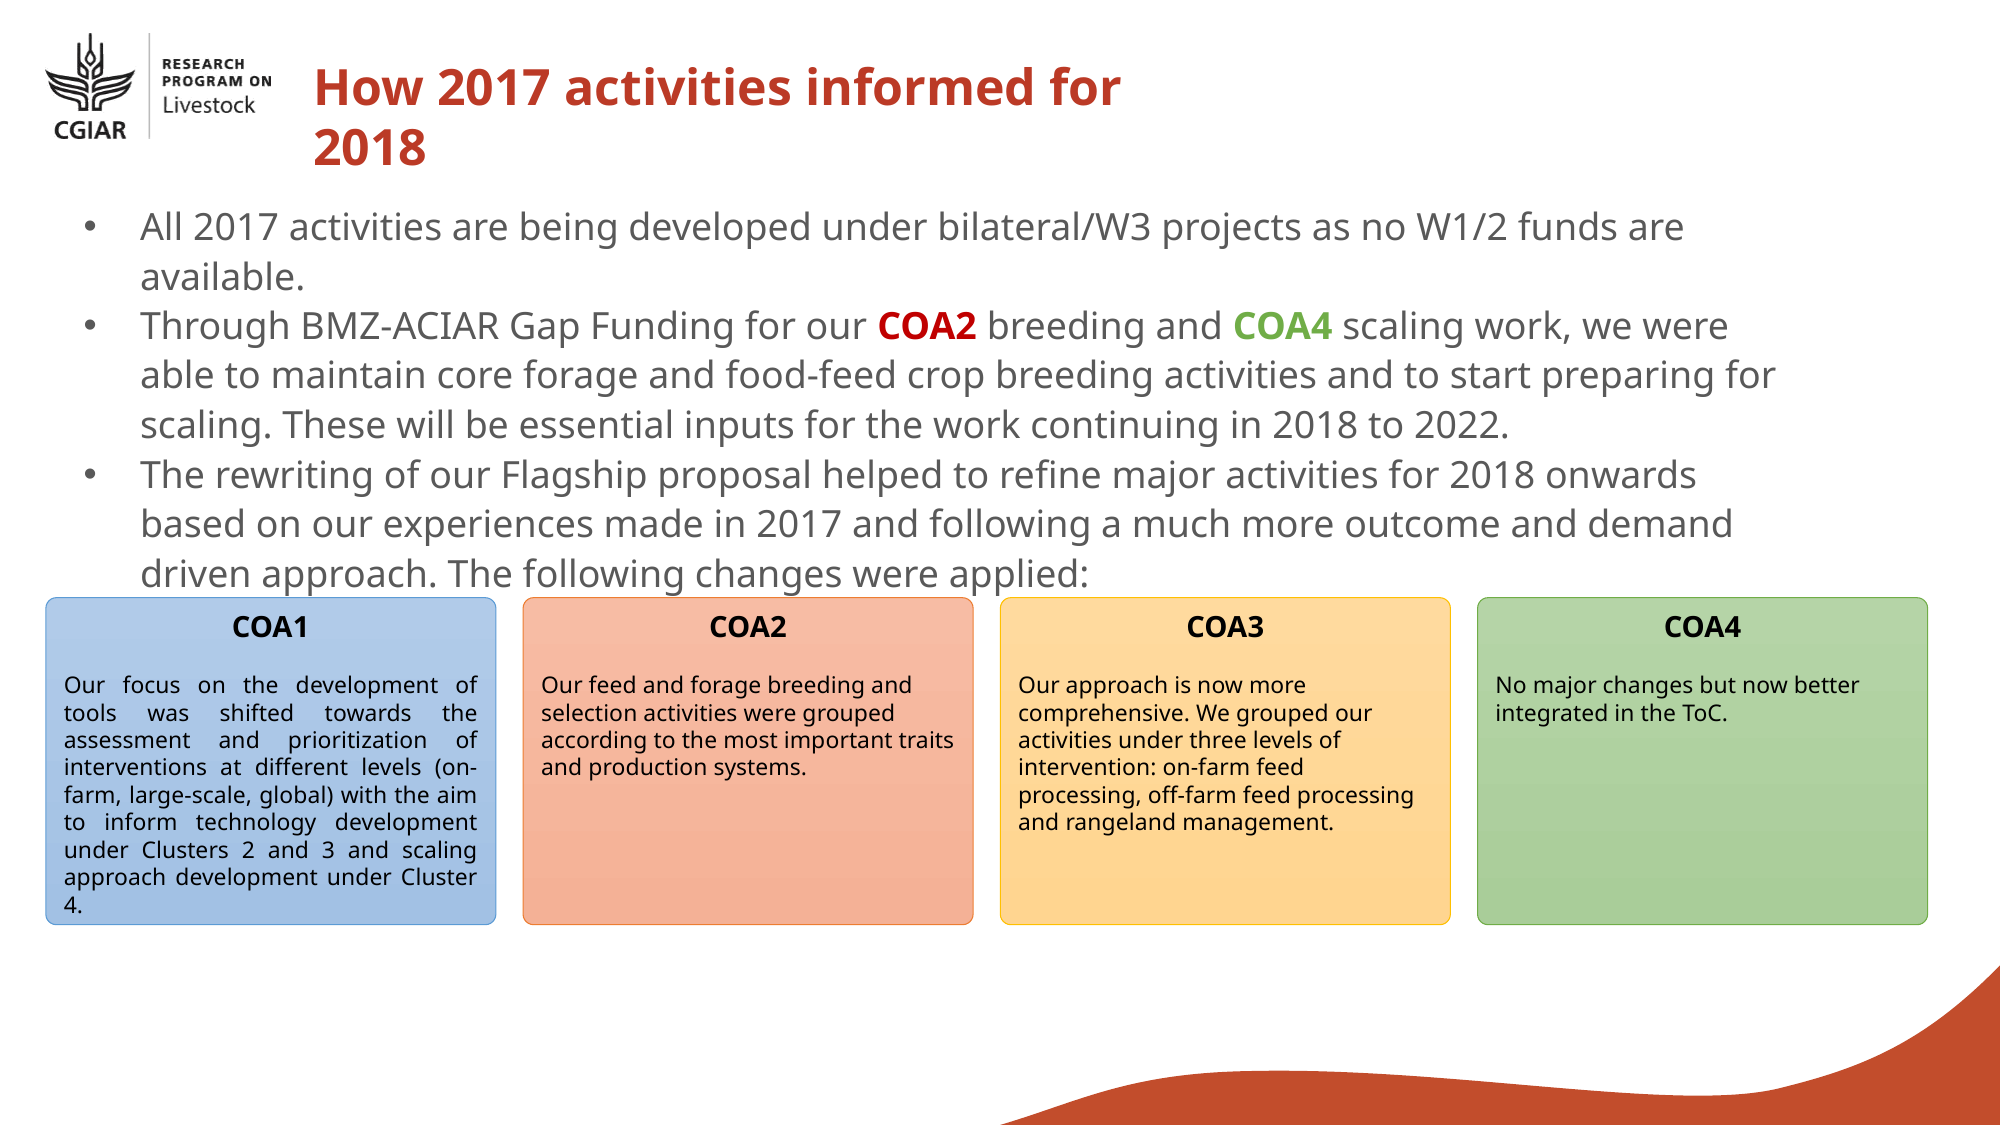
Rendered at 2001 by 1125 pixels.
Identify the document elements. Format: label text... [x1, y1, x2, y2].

picture [45, 33, 271, 139]
text_box COA3 Our approach is now more comprehensive. We grouped our activities under three levels of intervention: on-farm feed processing, off-farm feed processing and rangeland management. [999, 597, 1451, 926]
text_box COA1 Our focus on the development of tools was shifted towards the assessment and prioritization of interventions at different levels (on-farm, large-scale, global) with the aim to inform technology development under Clusters 2 and 3 and scaling approach development under Cluster 4. [45, 597, 497, 926]
text_box How 2017 activities informed for 2018 [298, 48, 1215, 183]
text_box COA2 Our feed and forage breeding and selection activities were grouped according to the most important traits and production systems. [522, 597, 974, 926]
text_box COA4 No major changes but now better integrated in the ToC. [1477, 597, 1929, 926]
text_box All 2017 activities are being developed under bilateral/W3 projects as no W1/2 funds are available. Through BMZ-ACIAR Gap Funding for our COA2 breeding and COA4 scaling work, we were able to maintain core forage and food-feed crop breeding activities and to start preparing for scaling. These will be essential inputs for the work continuing in 2018 to 2022. The rewriting of our Flagship proposal helped to refine major activities for 2018 onwards based on our experiences made in 2017 and following a much more outcome and demand driven approach. The following changes were applied: [68, 191, 1794, 602]
